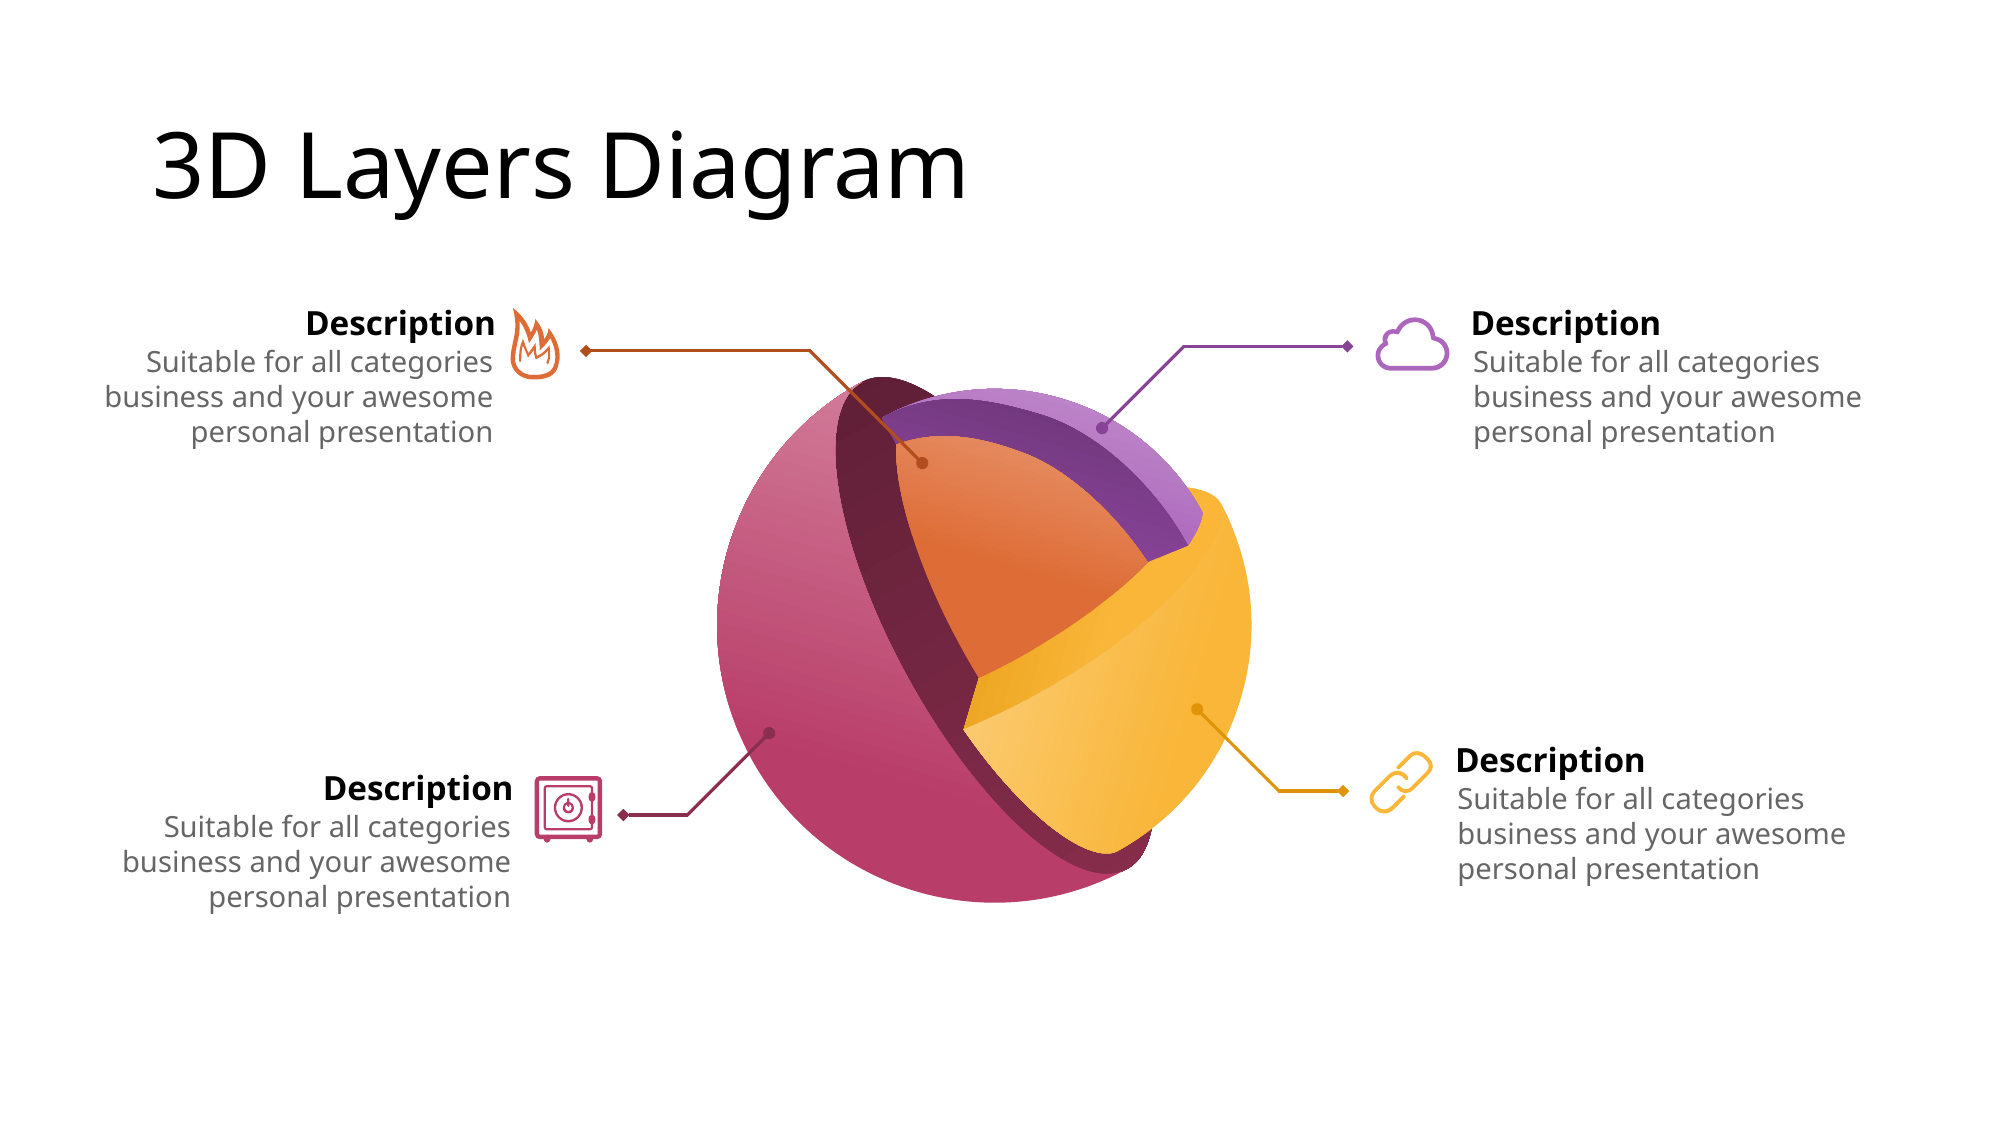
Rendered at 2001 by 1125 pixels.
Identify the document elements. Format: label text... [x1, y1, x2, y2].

text_box Description [290, 295, 511, 350]
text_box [510, 307, 562, 380]
text_box Suitable for all categories business and your awesome personal presentation [1458, 336, 1899, 456]
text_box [632, 791, 679, 838]
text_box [1368, 749, 1433, 814]
title 3D Layers Diagram [137, 59, 1863, 278]
text_box Description [1455, 295, 1677, 350]
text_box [687, 733, 770, 816]
text_box Description [1440, 731, 1661, 787]
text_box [1287, 768, 1334, 815]
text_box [1102, 346, 1185, 429]
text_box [809, 350, 923, 464]
text_box Description [308, 759, 529, 815]
text_box Suitable for all categories business and your awesome personal presentation [83, 800, 526, 921]
text_box Suitable for all categories business and your awesome personal presentation [1442, 772, 1883, 893]
text_box [1375, 317, 1450, 371]
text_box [1197, 709, 1280, 792]
text_box Suitable for all categories business and your awesome personal presentation [65, 336, 509, 456]
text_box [733, 345, 1302, 969]
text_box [534, 776, 603, 843]
